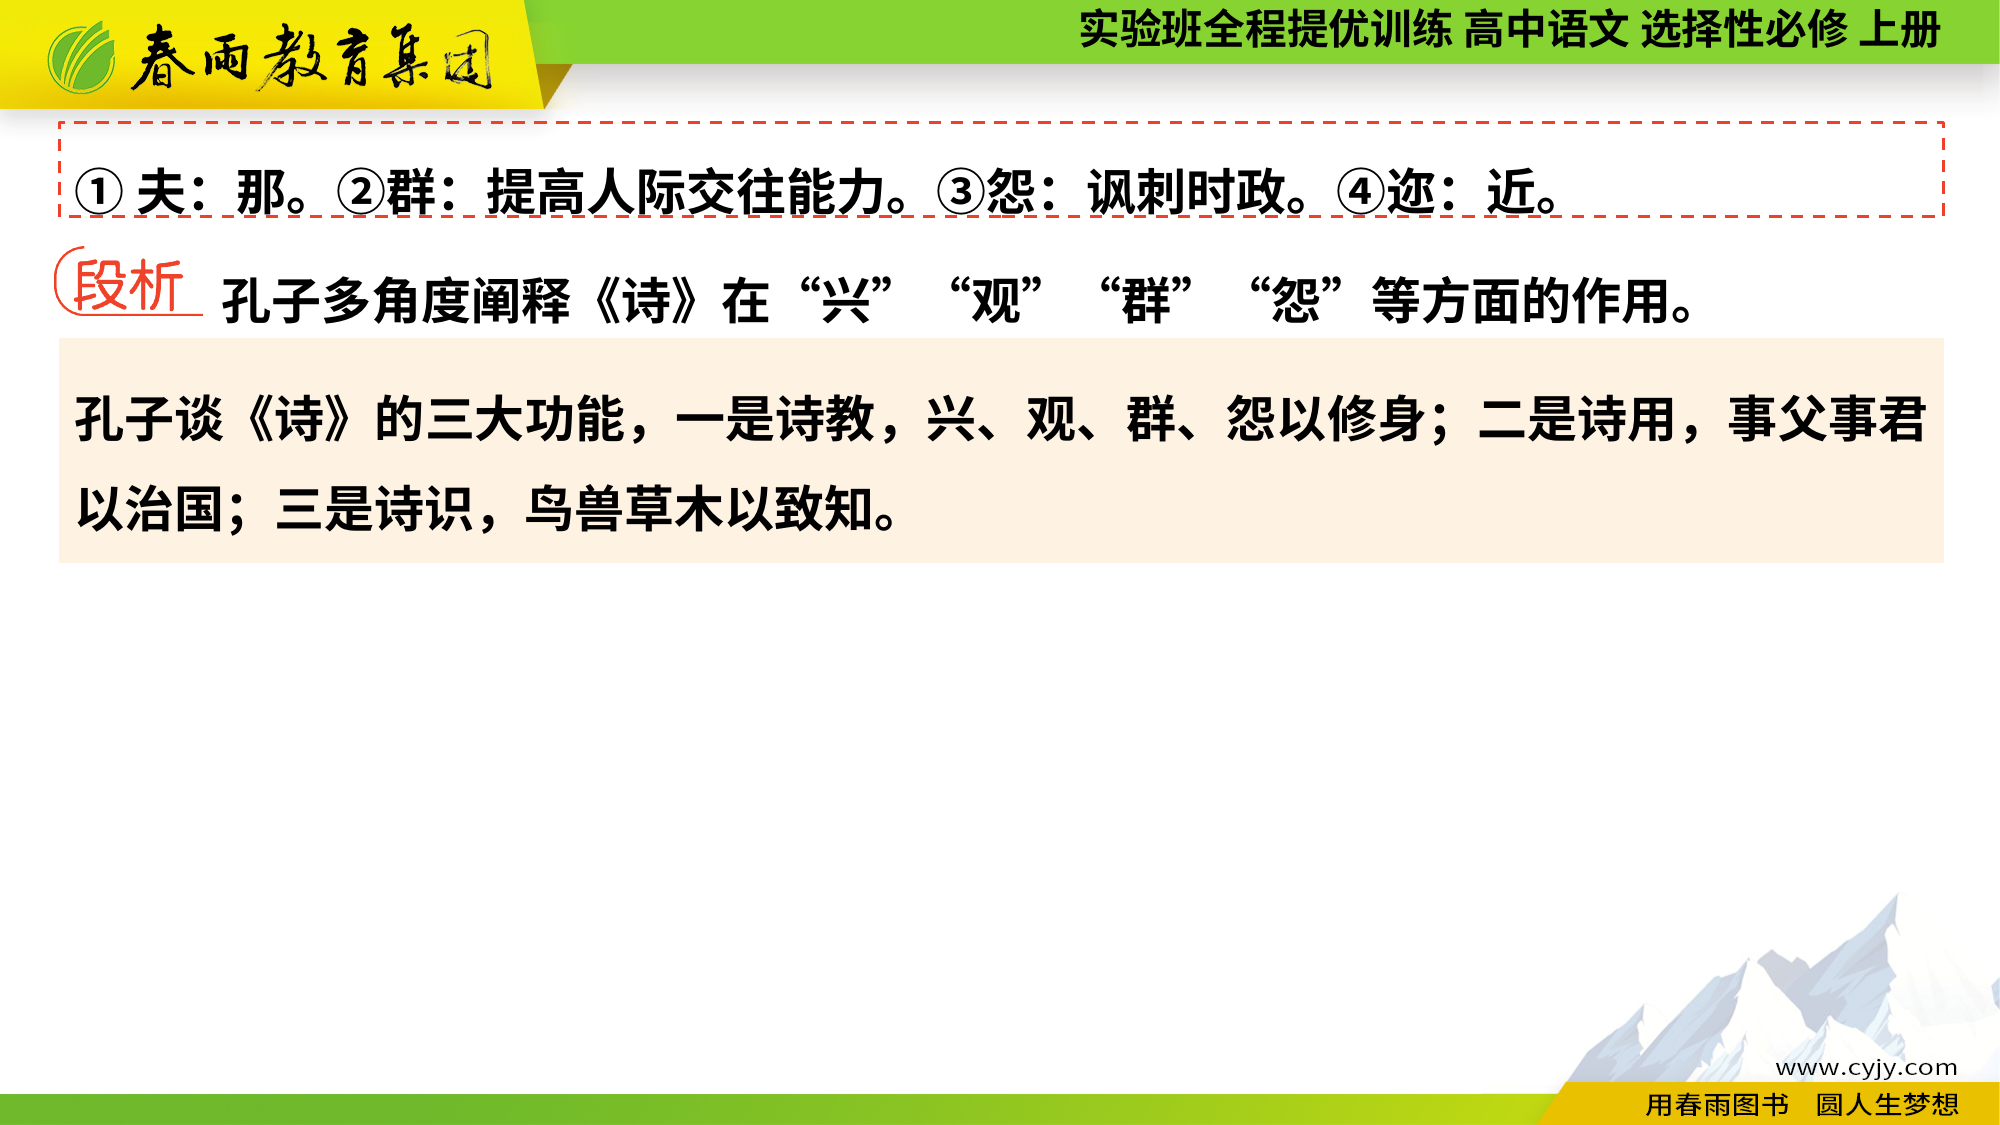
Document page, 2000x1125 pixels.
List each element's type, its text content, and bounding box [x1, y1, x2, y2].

list ①夫：那。②群：提高人际交往能力。③怨：讽刺时政。④迩：近。 [59, 122, 1944, 217]
picture [0, 0, 2000, 1125]
text_box 孔子多角度阐释《诗》在“兴”“观”“群”“怨”等方面的作用。 [59, 231, 1944, 336]
